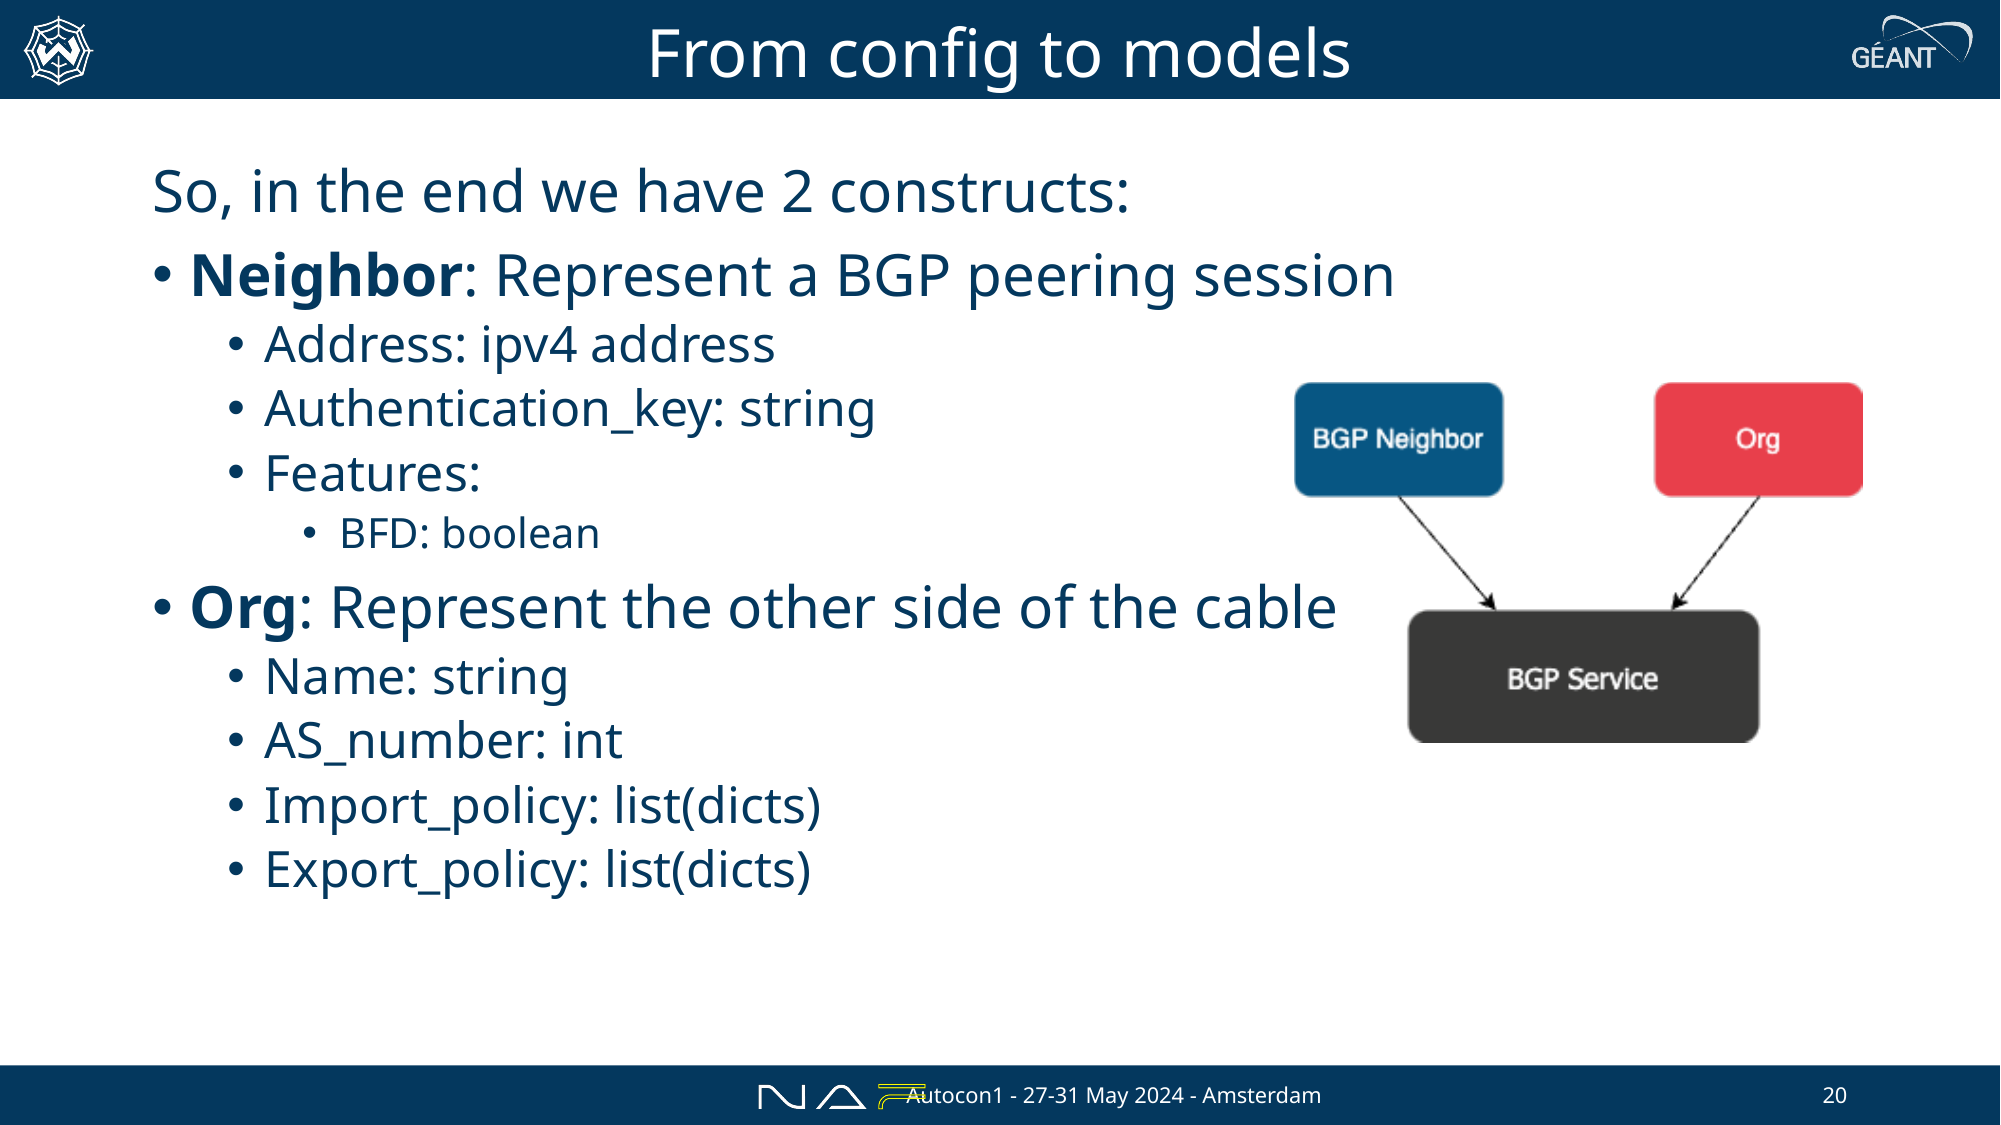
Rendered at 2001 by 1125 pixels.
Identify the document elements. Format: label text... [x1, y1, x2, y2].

slide_number 20 [1412, 1082, 1863, 1110]
footer Autocon1 - 27-31 May 2024 - Amsterdam [662, 1082, 1338, 1110]
picture [1852, 15, 1973, 69]
title From config to models [301, 0, 1699, 112]
list So, in the end we have 2 constructs: Neighbor: Represent a BGP peering session Address: ipv4 address Authentication_key: string Features: BFD: boolean Org: Represent the other side of the cable Name: string AS_number: int Import_policy: list(dicts) Export_policy: list(dicts) [137, 154, 1863, 1000]
picture [1294, 382, 1863, 743]
picture [0, 0, 117, 109]
